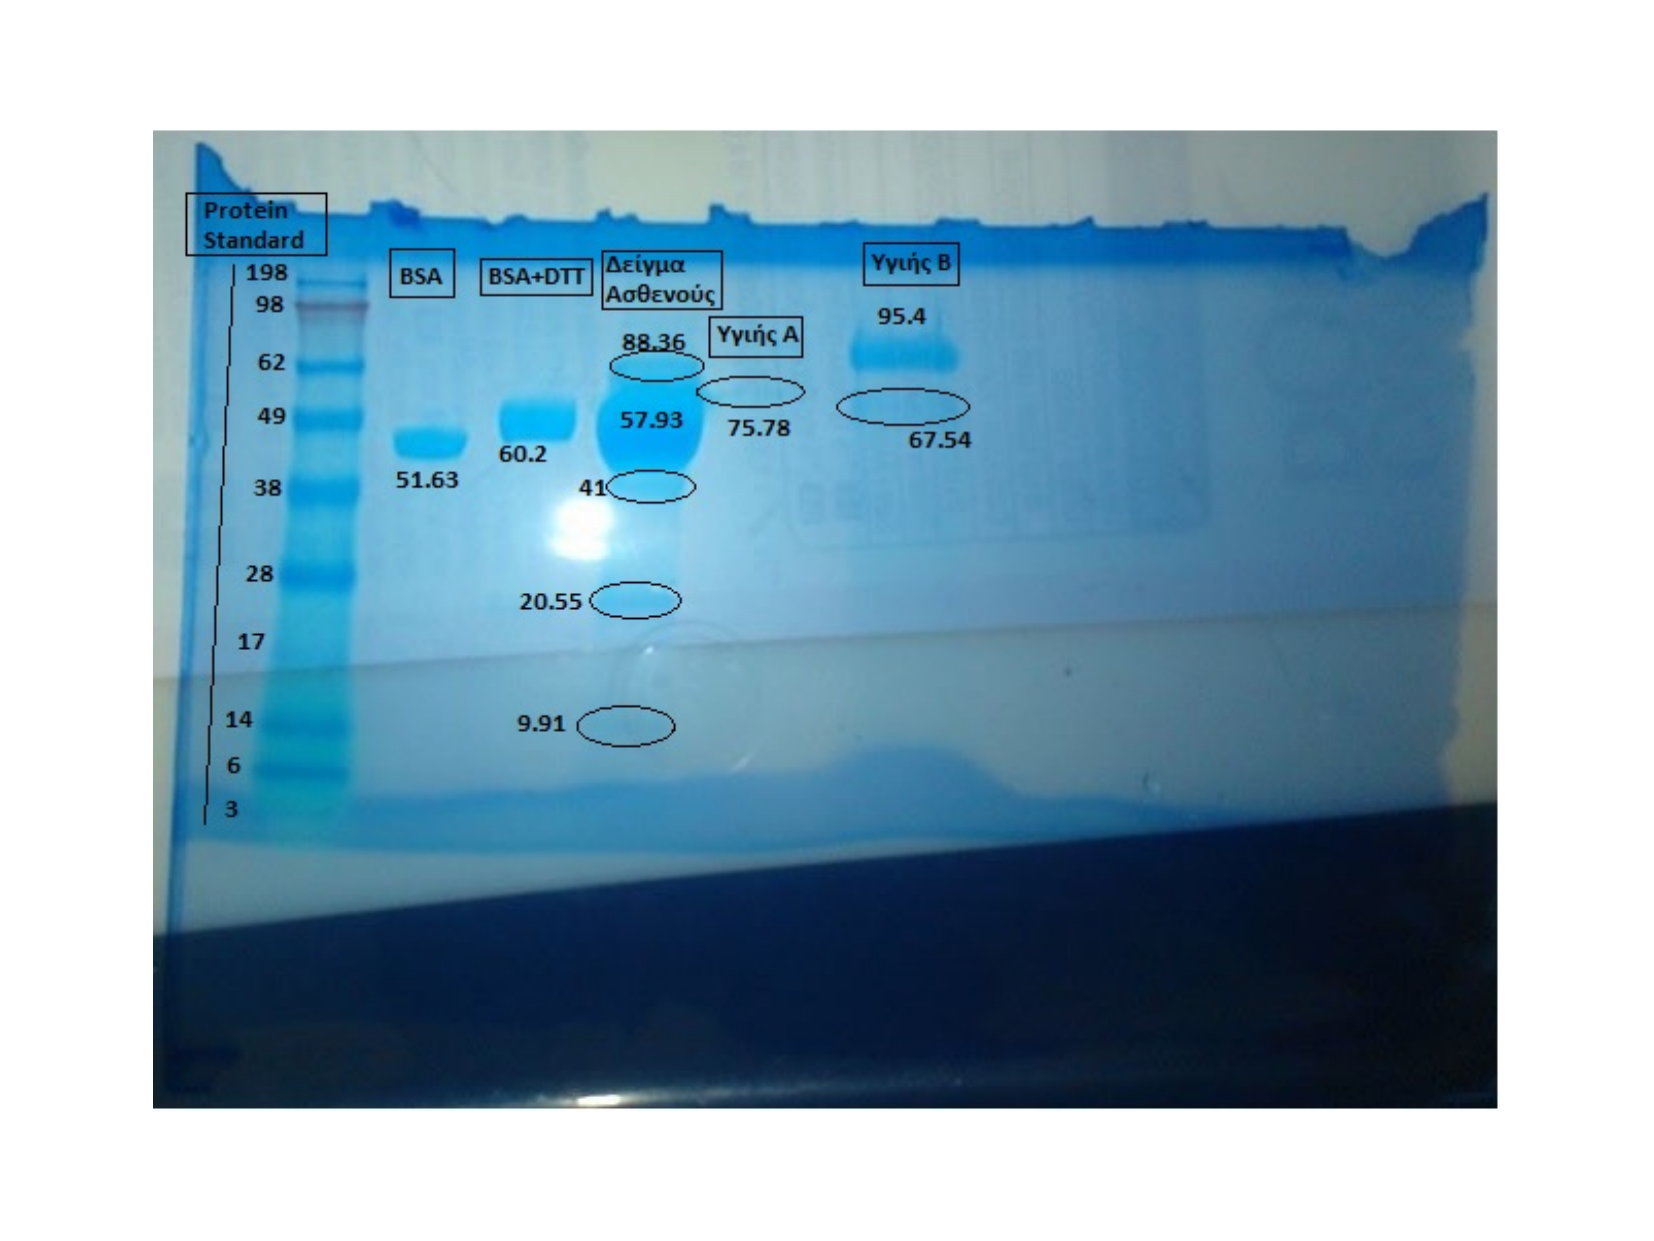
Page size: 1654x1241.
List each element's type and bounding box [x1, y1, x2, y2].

picture [153, 129, 1501, 1111]
